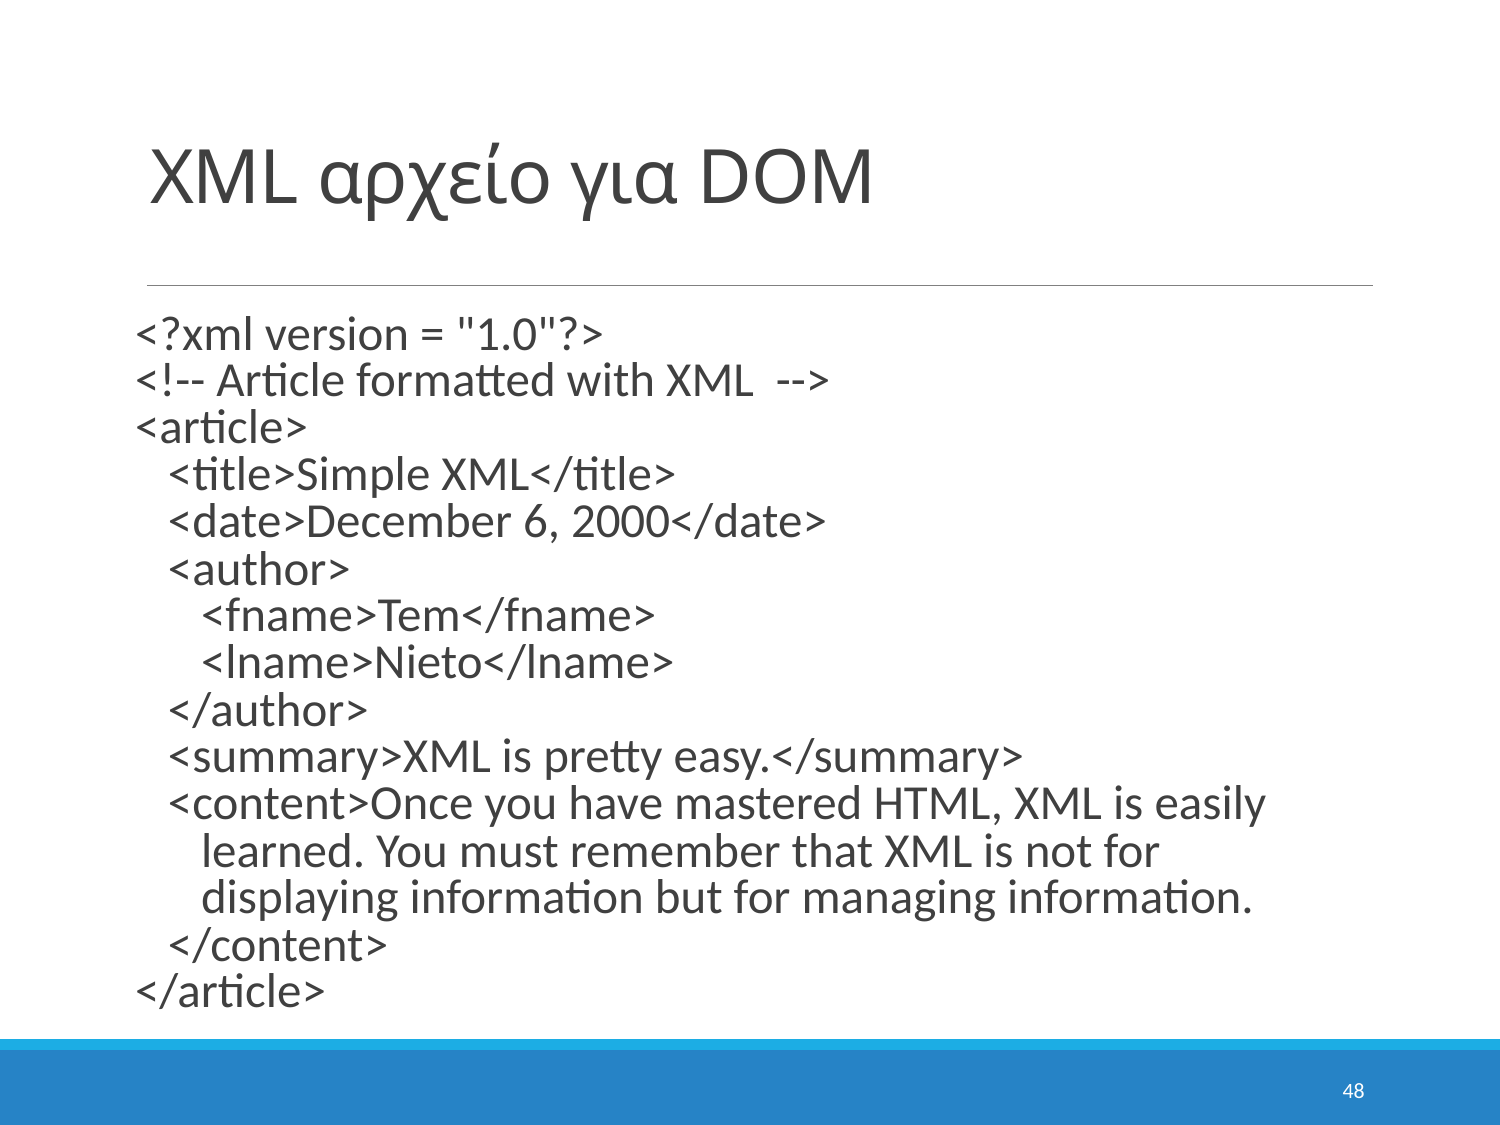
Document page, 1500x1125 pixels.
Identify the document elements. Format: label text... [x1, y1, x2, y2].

title XML αρχείο για DOM [135, 43, 1373, 227]
slide_number 48 [1218, 1059, 1380, 1120]
list <?xml version = "1.0"?> <!-- Article formatted with XML --> <article> <title>Simple XML</title> <date>December 6, 2000</date> <author> <fname>Tem</fname> <lname>Nieto</lname> </author> <summary>XML is pretty easy.</summary> <content>Once you have mastered HTML, XML is easily learned. You must remember that XML is not for displaying information but for managing information. </content> </article> [135, 304, 1373, 1029]
